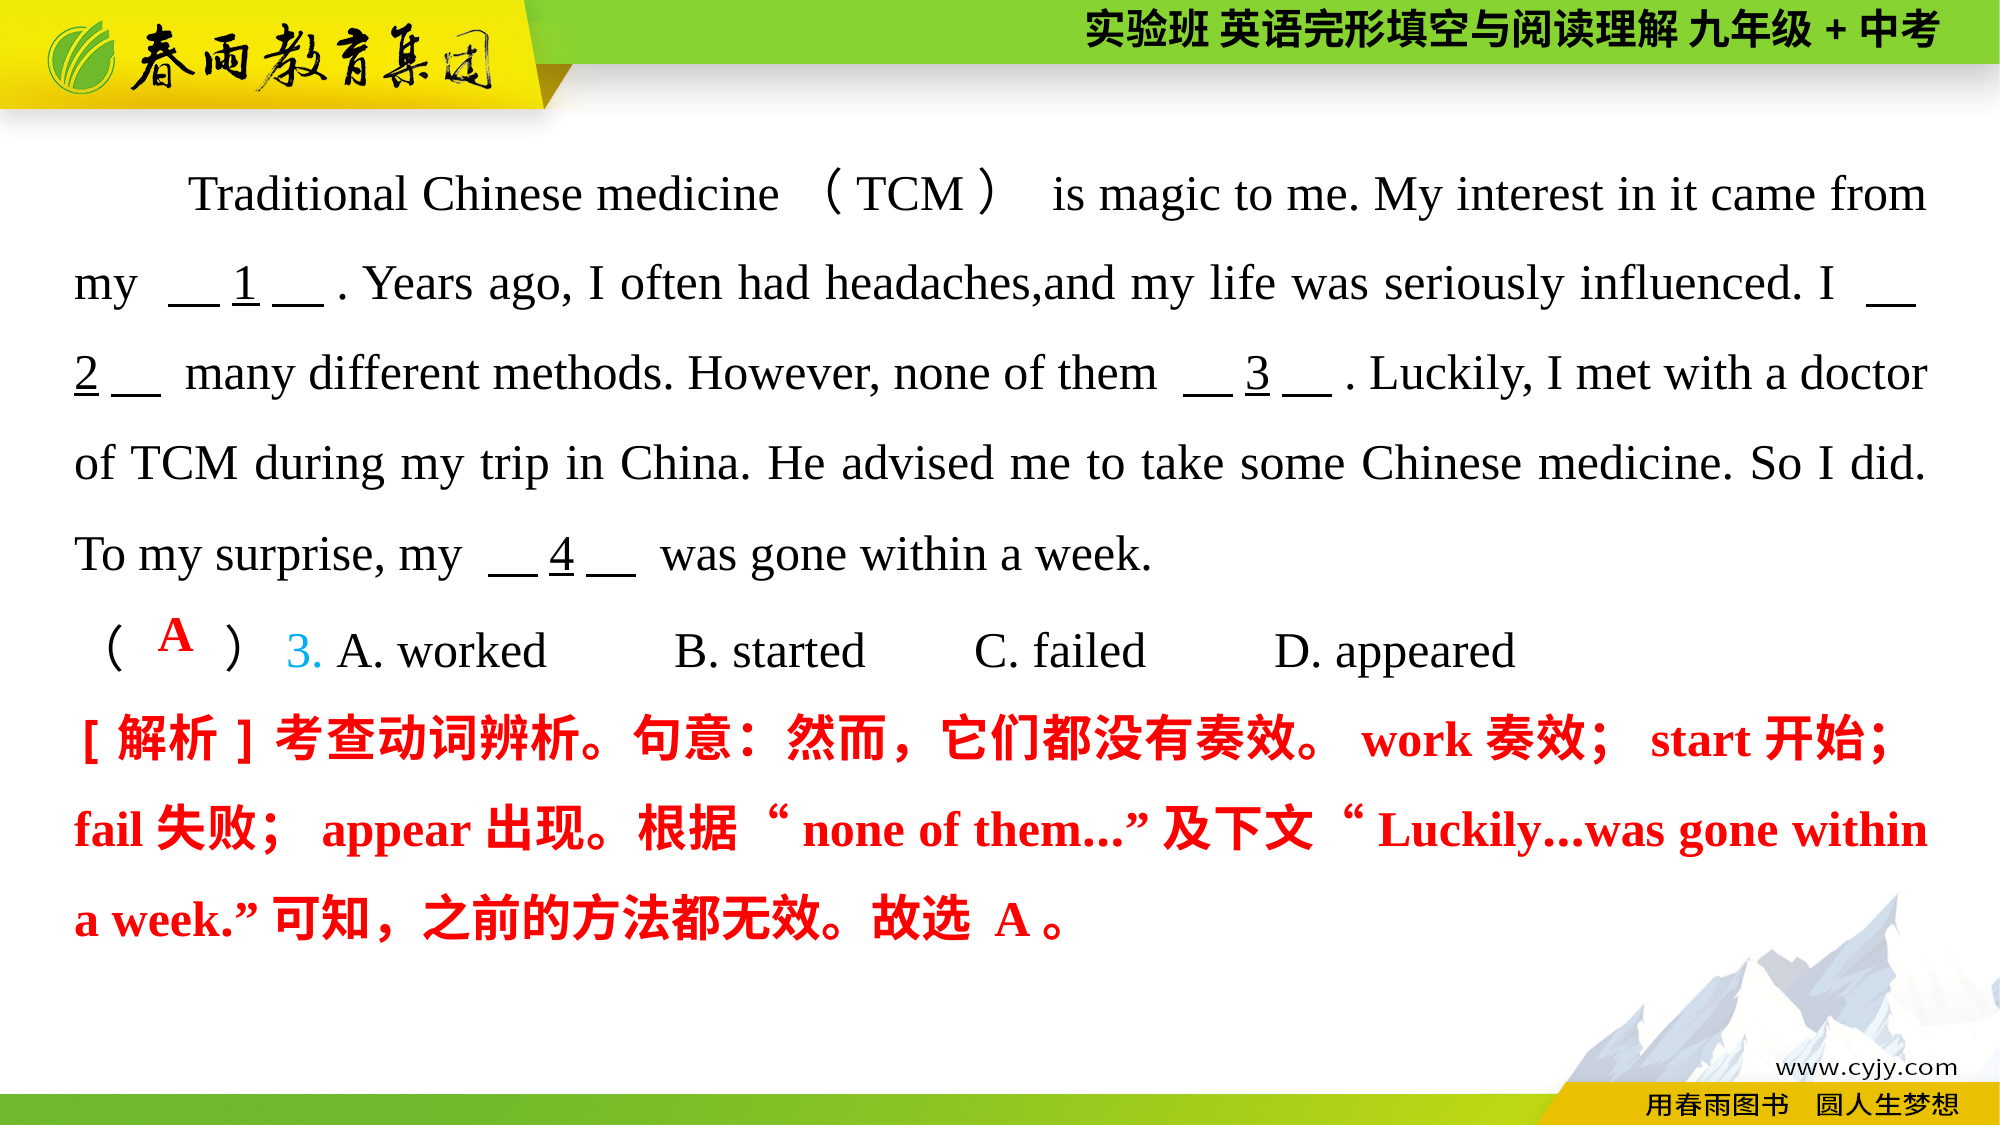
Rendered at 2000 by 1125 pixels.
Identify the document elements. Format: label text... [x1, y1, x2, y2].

text_box （ ）3. A. worked B. started C. failed D. appeared [59, 592, 1944, 668]
text_box A [142, 594, 209, 668]
text_box [解析]考查动词辨析。句意：然而，它们都没有奏效。work奏效；start开始；fail失败；appear出现。根据“none of them...”及下文“Luckily...was gone within a week.”可知，之前的方法都无效。故选 A。 [59, 668, 1944, 954]
picture [0, 0, 2000, 1125]
list Traditional Chinese medicine（TCM） is magic to me. My interest in it came from my 1 . Years ago, I often had headaches,and my life was seriously influenced. I 2 many different methods. However, none of them 3 . Luckily, I met with a doctor of TCM during my trip in China. He advised me to take some Chinese medicine. So I did. To my surprise, my 4 was gone within a week. [59, 122, 1944, 592]
